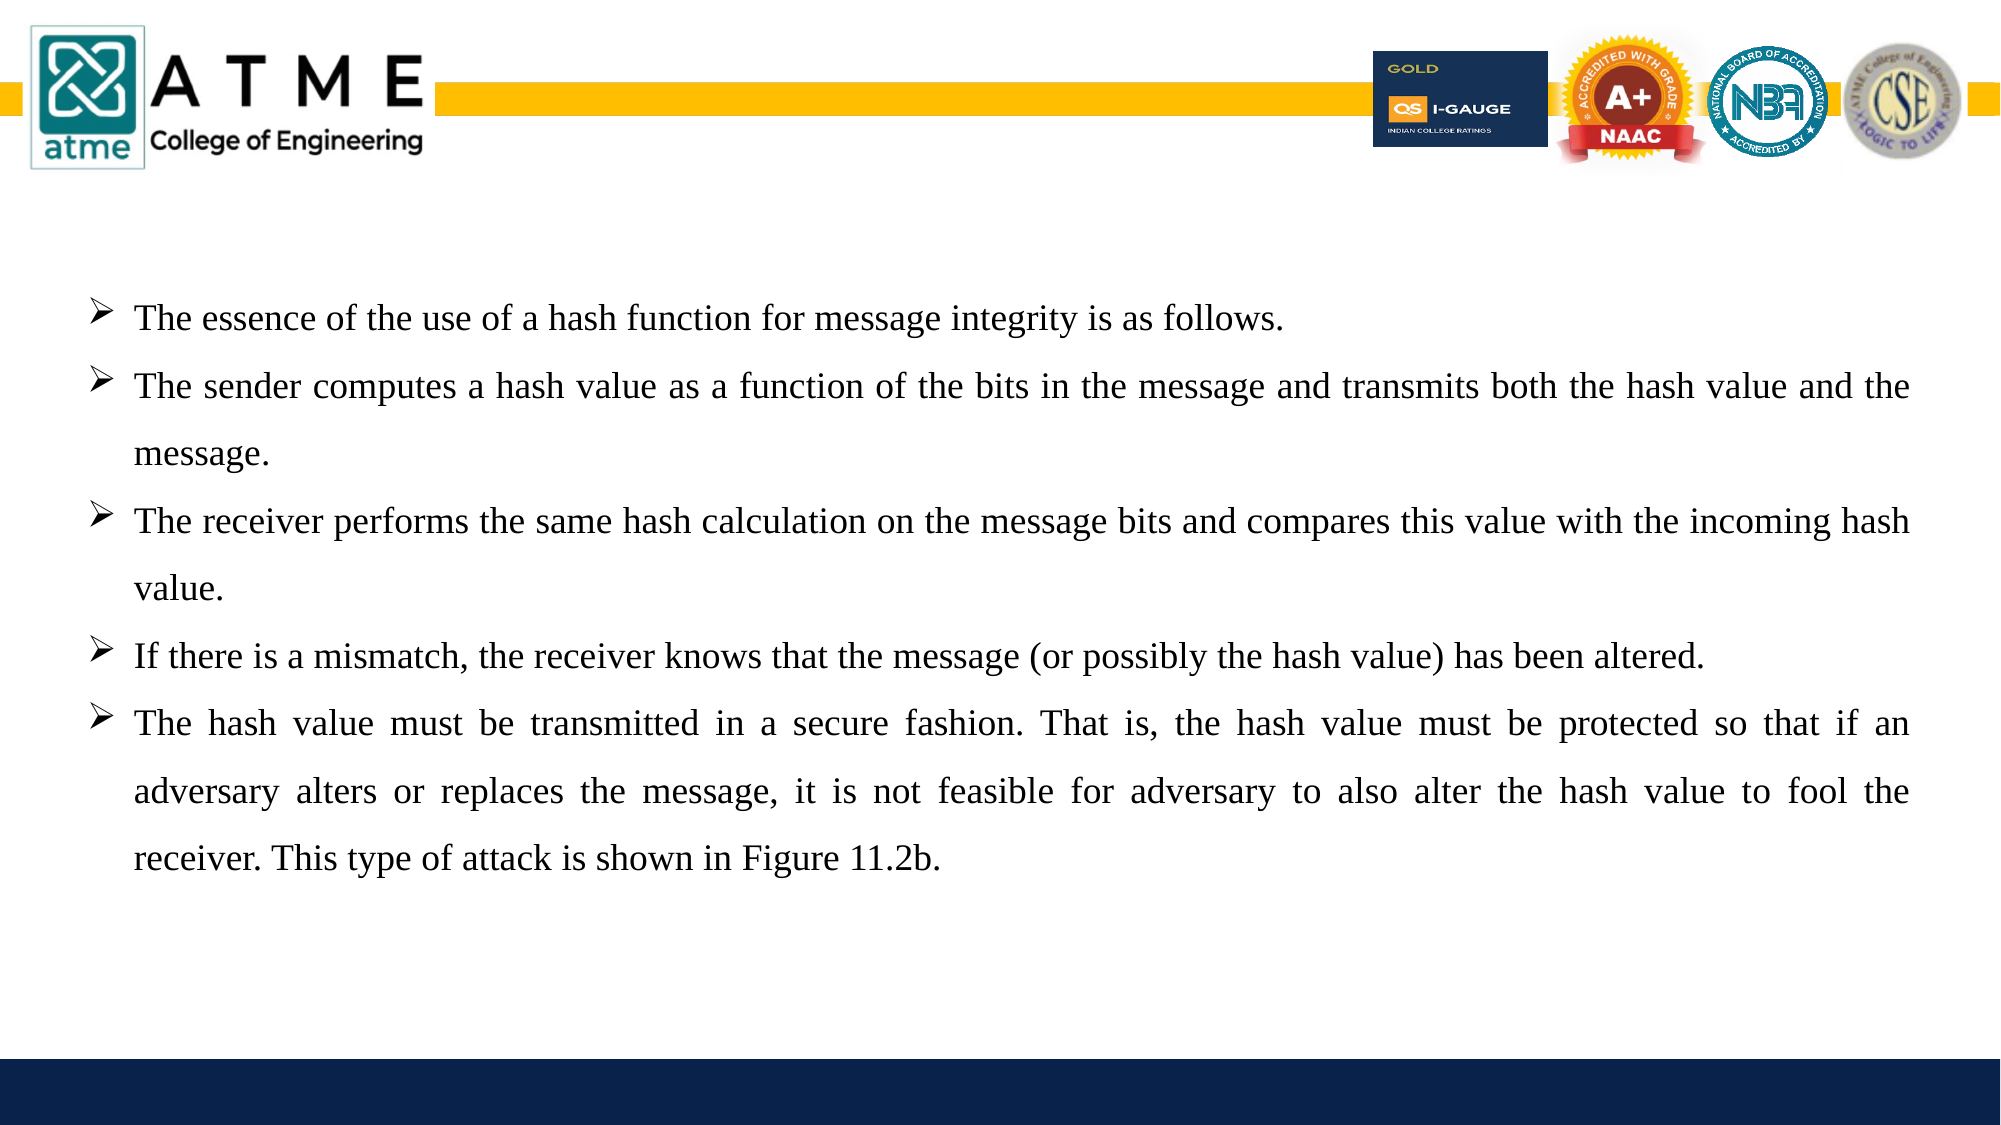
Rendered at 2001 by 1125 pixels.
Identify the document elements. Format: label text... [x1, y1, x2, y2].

picture [22, 15, 435, 178]
picture [0, 1059, 2001, 1125]
picture [1840, 26, 1968, 176]
picture [1373, 20, 1828, 180]
text_box The essence of the use of a hash function for message integrity is as follows. The sender computes a hash value as a function of the bits in the message and transmits both the hash value and the message. The receiver performs the same hash calculation on the message bits and compares this value with the incoming hash value. If there is a mismatch, the receiver knows that the message (or possibly the hash value) has been altered. The hash value must be transmitted in a secure fashion. That is, the hash value must be protected so that if an adversary alters or replaces the message, it is not feasible for adversary to also alter the hash value to fool the receiver. This type of attack is shown in Figure 11.2b. [72, 263, 1928, 886]
